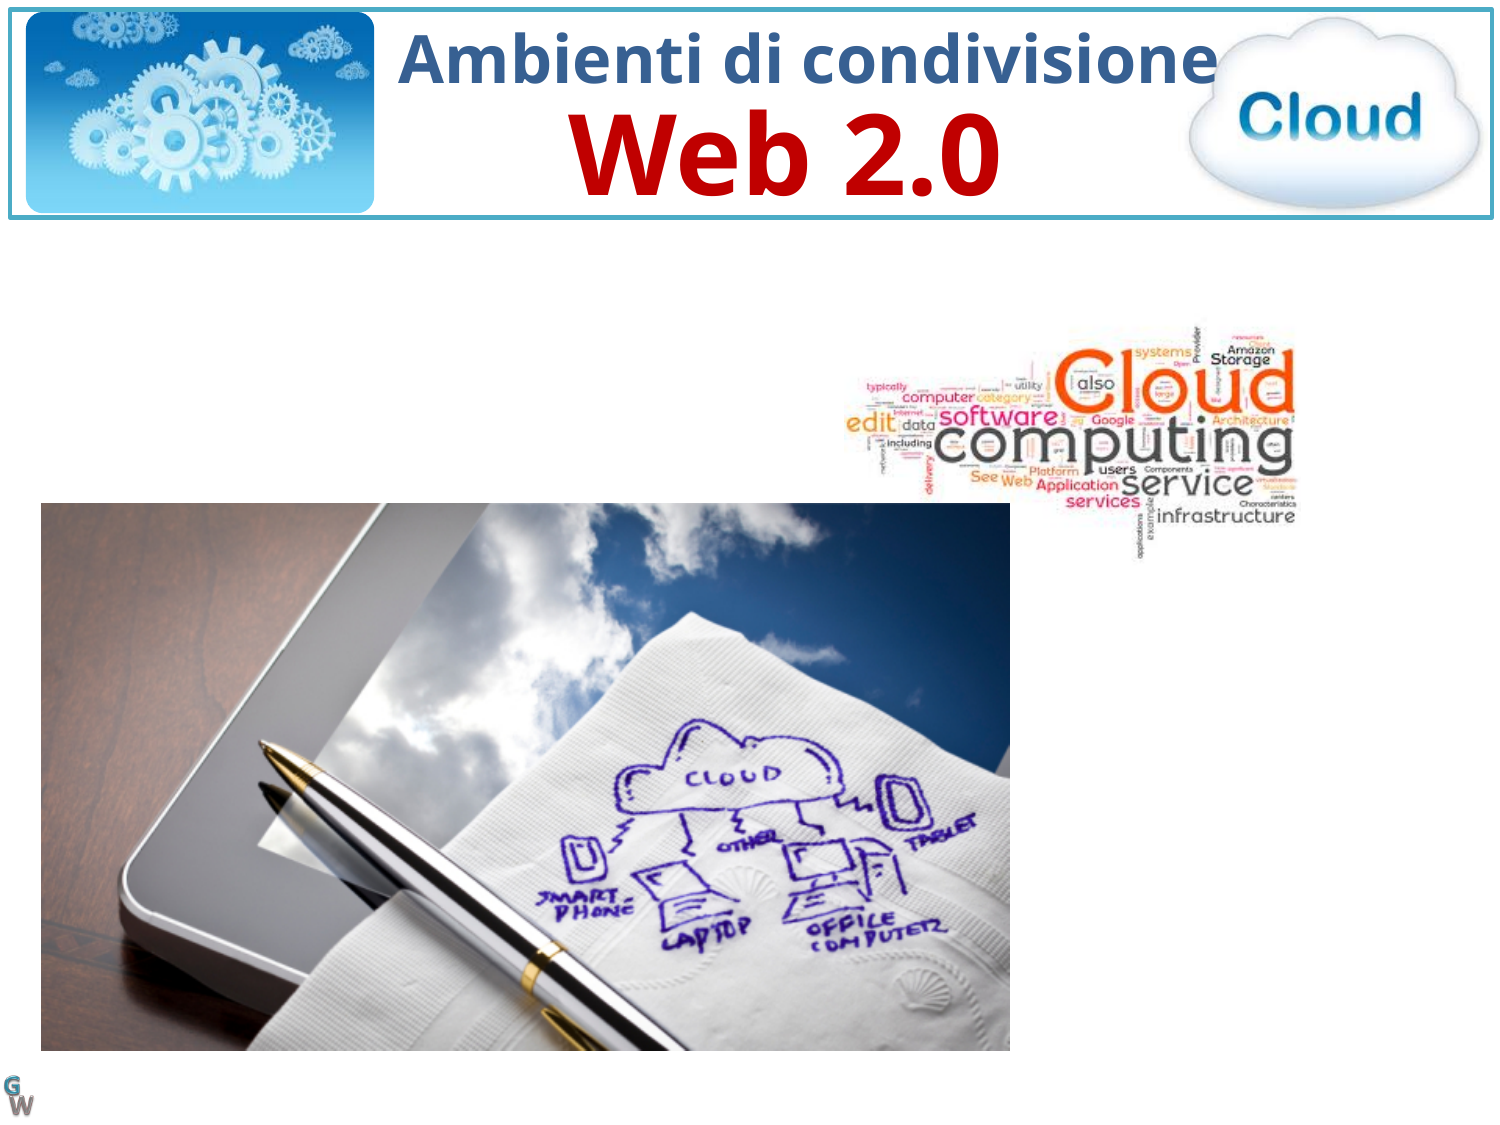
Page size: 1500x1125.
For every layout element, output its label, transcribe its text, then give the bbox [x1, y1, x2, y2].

picture [25, 11, 375, 214]
text_box [8, 7, 1179, 220]
picture [0, 1058, 55, 1125]
text_box [1486, 7, 1494, 220]
picture [1177, 9, 1489, 218]
picture [40, 302, 1301, 1051]
text_box Web 2.0 [553, 220, 1019, 226]
